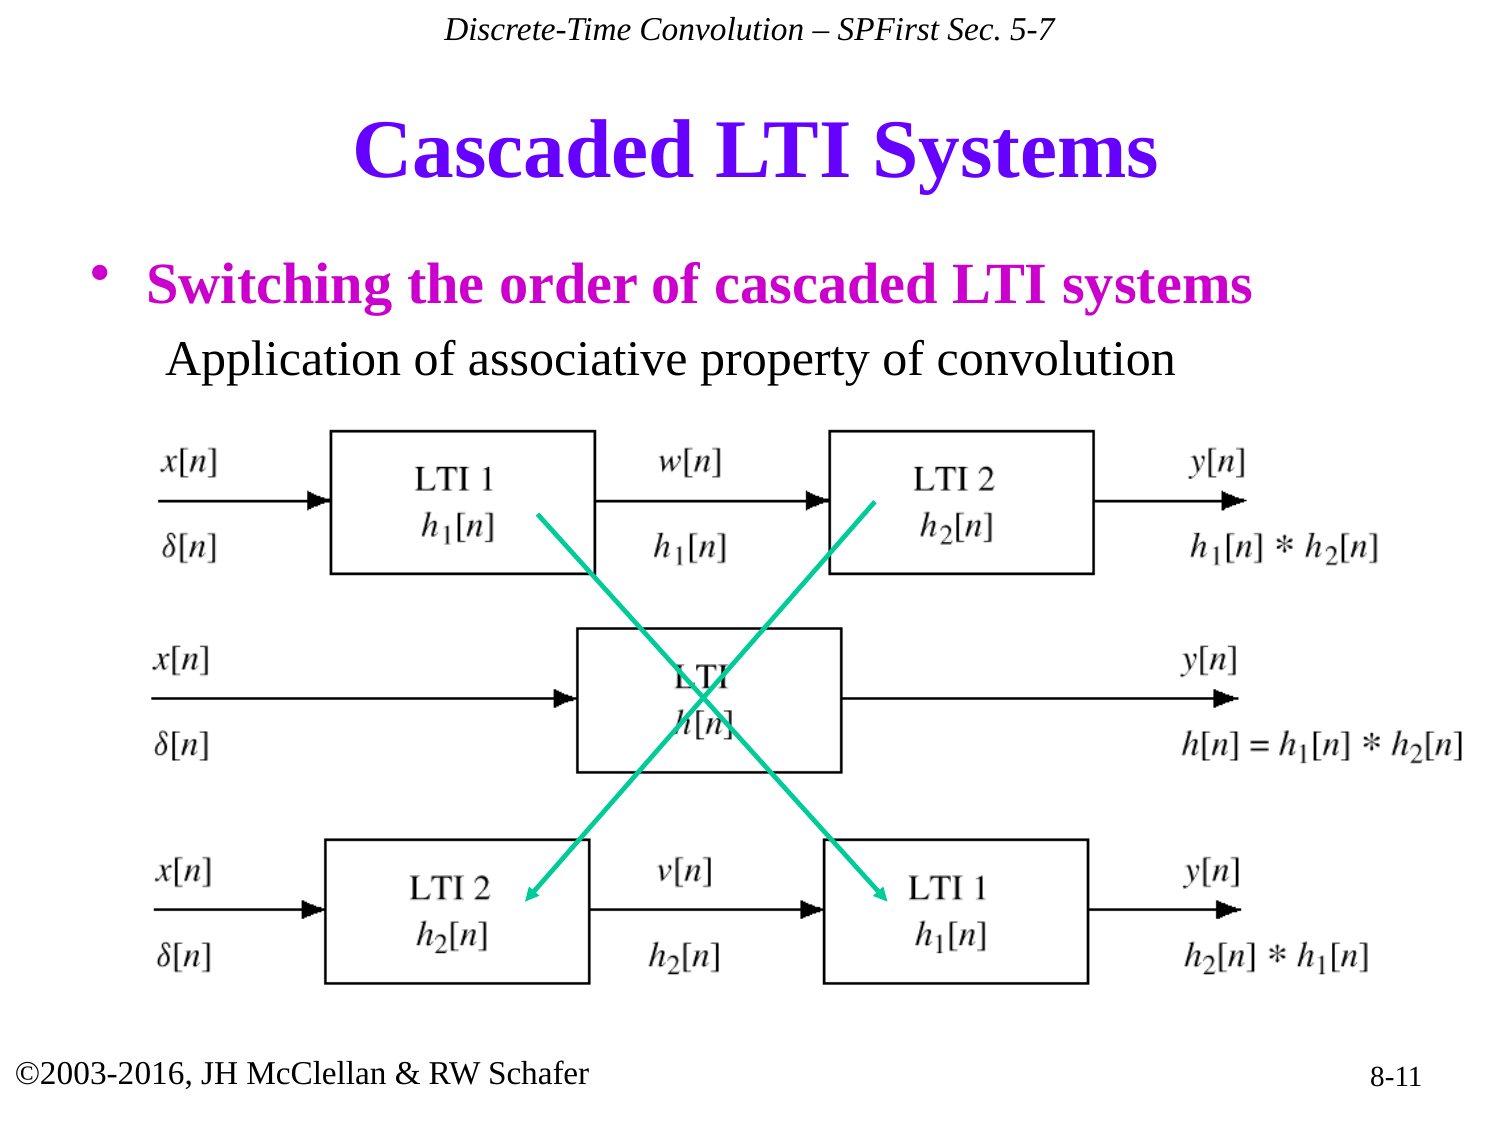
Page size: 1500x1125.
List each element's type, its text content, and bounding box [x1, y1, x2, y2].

title Cascaded LTI Systems [75, 55, 1438, 237]
text_box Discrete-Time Convolution – SPFirst Sec. 5-7 [0, 0, 1500, 55]
slide_number 8-11 [1124, 1049, 1438, 1125]
picture [125, 813, 1488, 1004]
picture [87, 405, 1488, 809]
list Switching the order of cascaded LTI systems Application of associative property of convolution [75, 237, 1438, 1025]
text_box ©2003-2016, JH McClellan & RW Schafer [0, 1043, 638, 1117]
